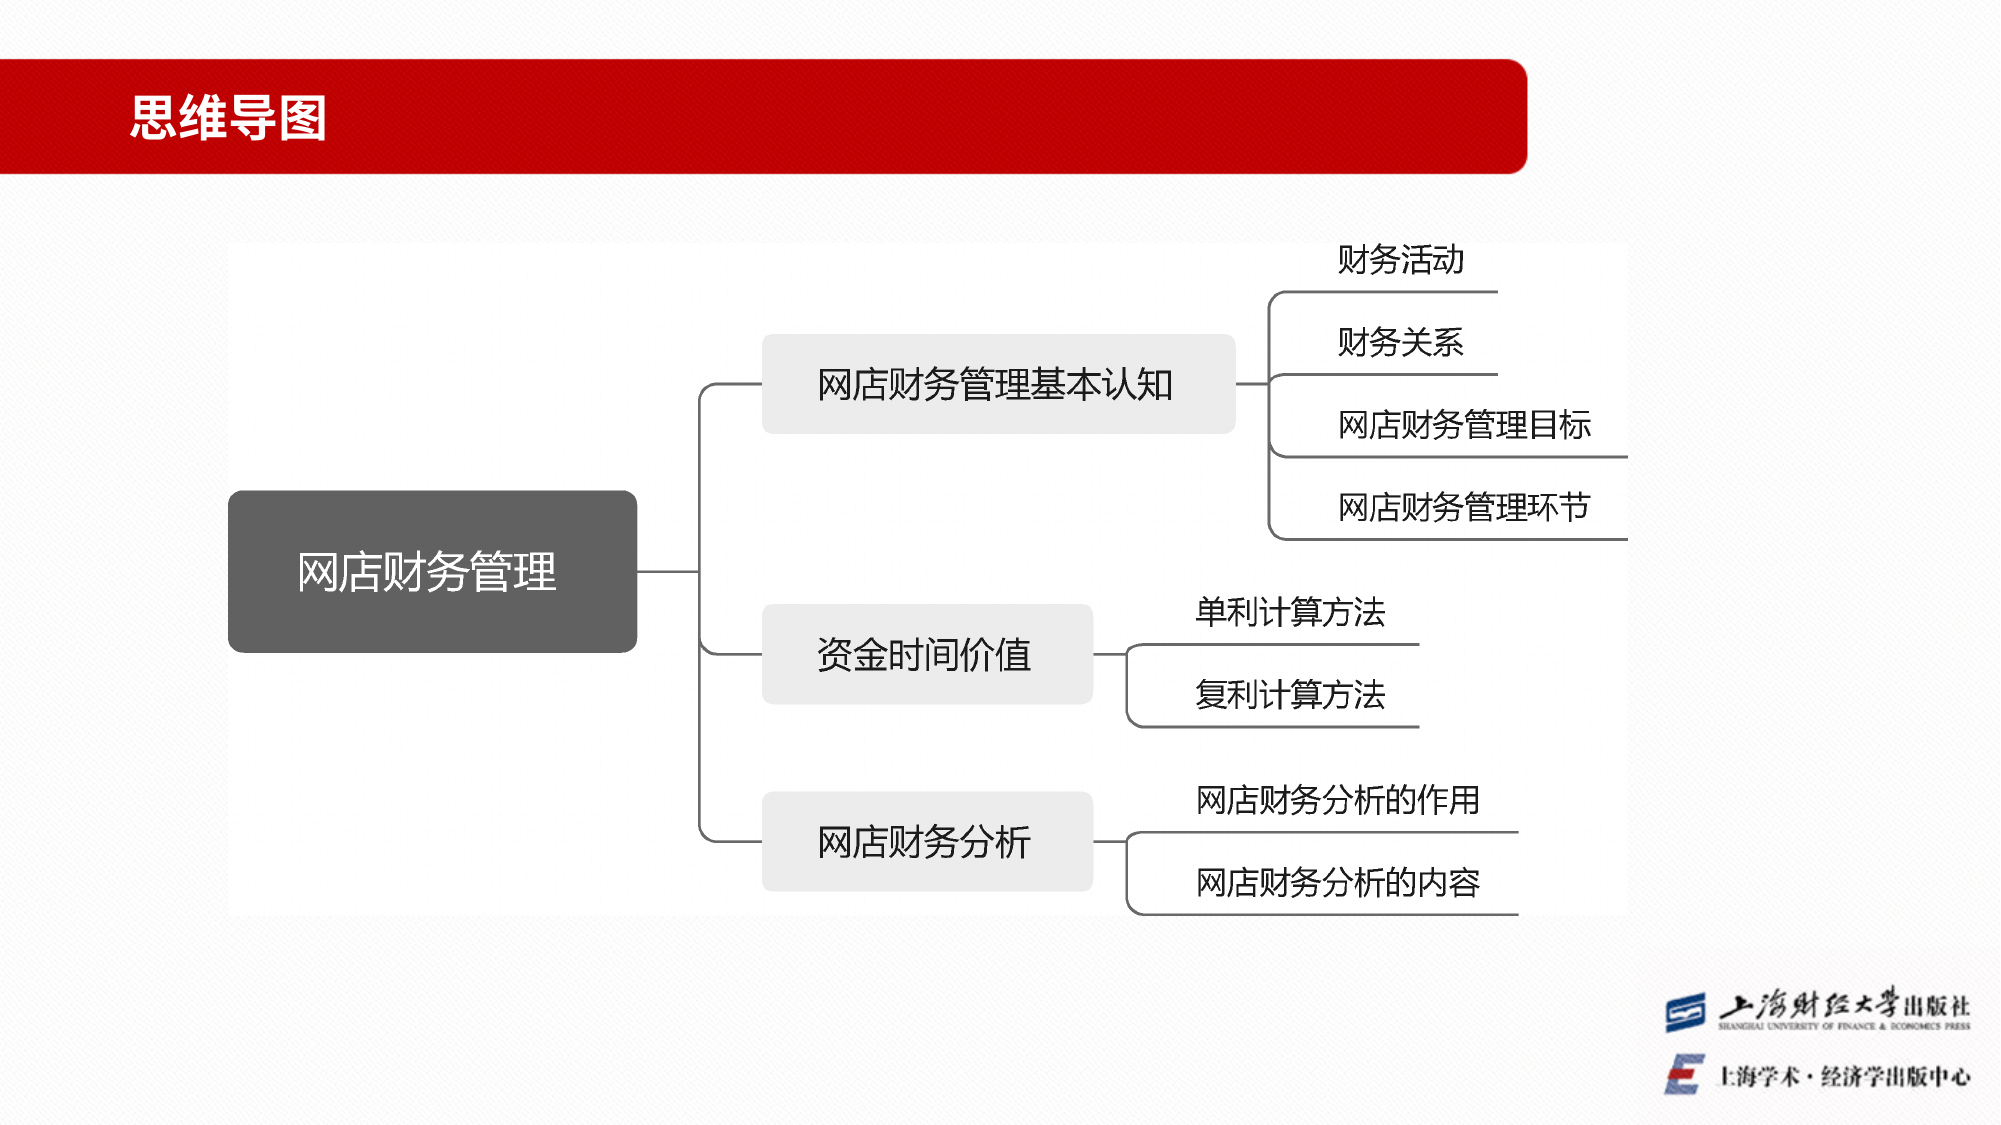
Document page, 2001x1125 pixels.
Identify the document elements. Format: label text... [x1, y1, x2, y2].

picture [0, 0, 2001, 1125]
text_box 思维导图 [113, 54, 1754, 178]
